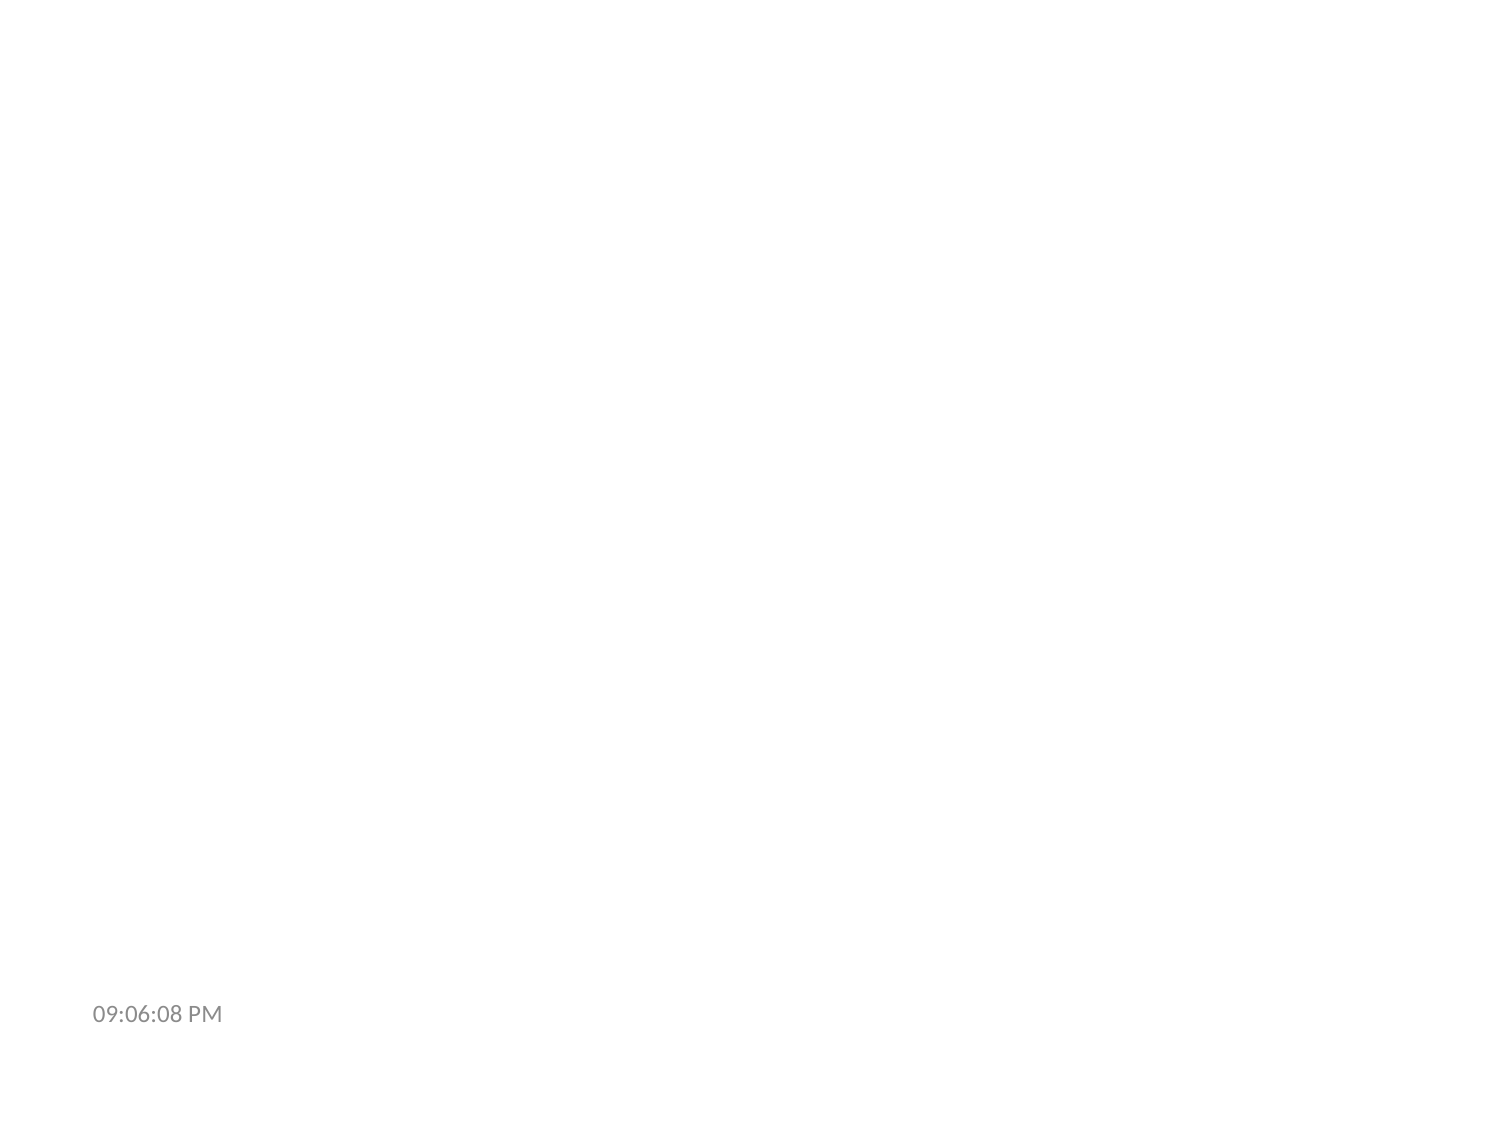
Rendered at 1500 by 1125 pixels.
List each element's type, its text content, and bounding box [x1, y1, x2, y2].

text_box 3:35:09 PM [77, 982, 428, 1043]
